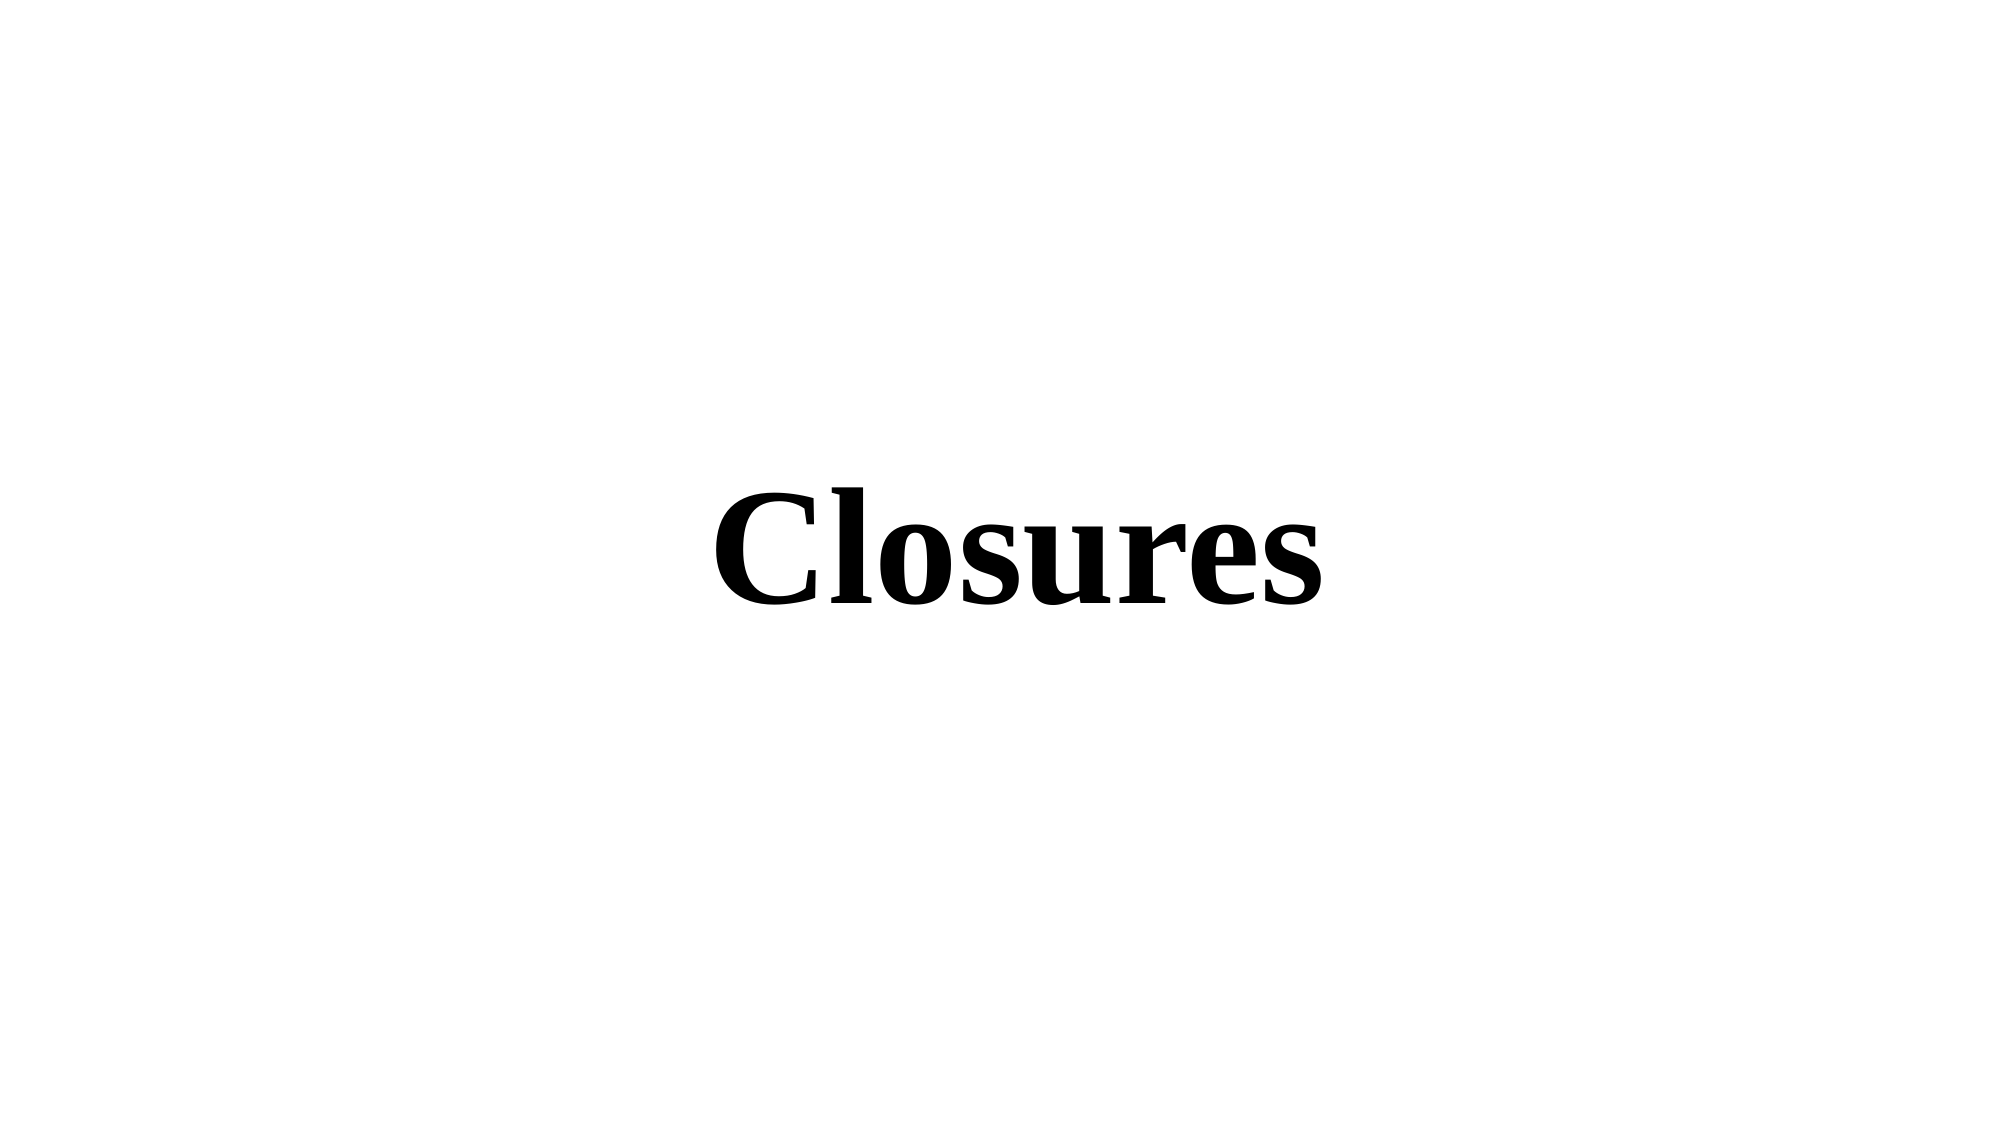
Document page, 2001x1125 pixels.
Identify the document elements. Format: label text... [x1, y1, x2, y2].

list Closures [136, 29, 1861, 989]
